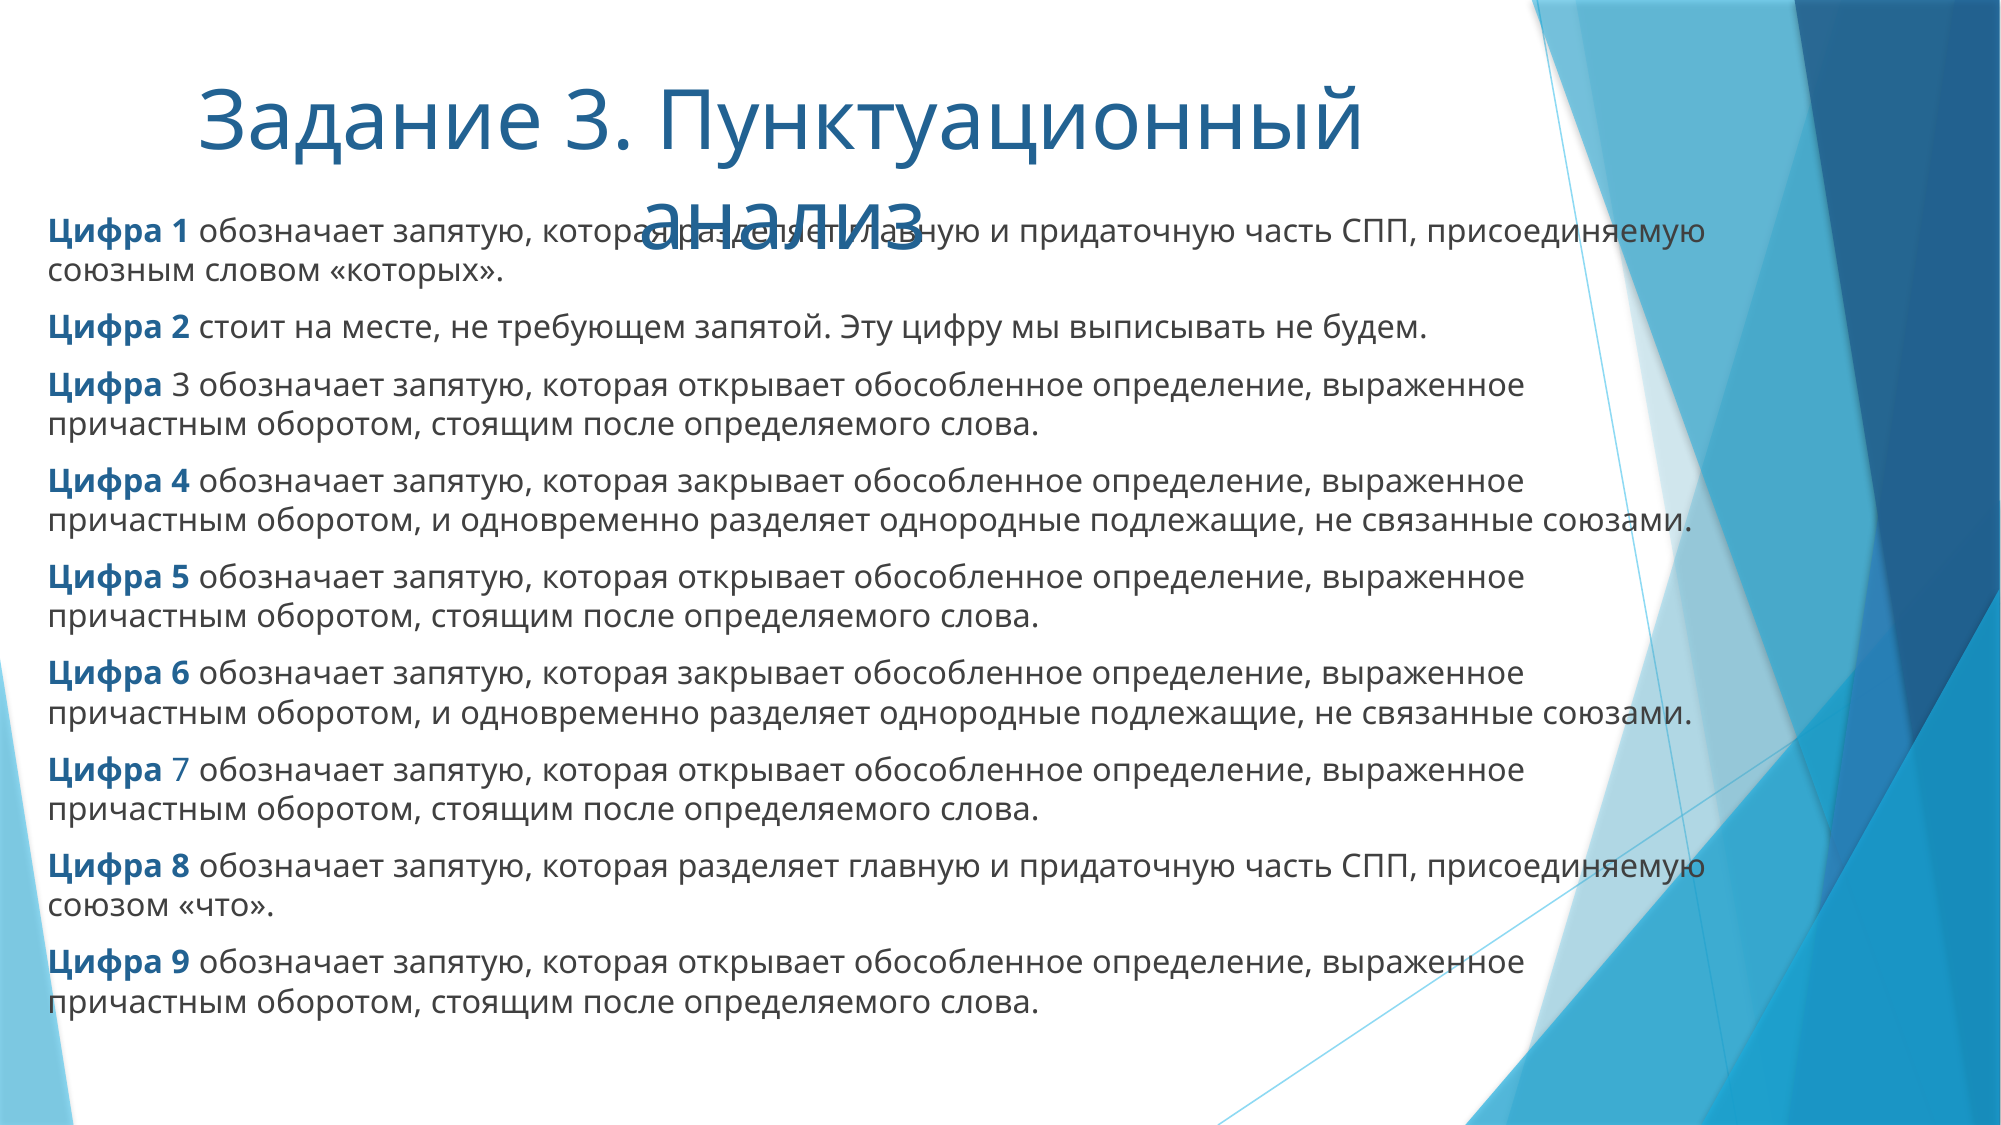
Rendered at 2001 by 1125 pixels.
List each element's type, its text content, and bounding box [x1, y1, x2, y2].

list Цифра 1 обозначает запятую, которая разделяет главную и придаточную часть СПП, присоединяемую союзным словом «которых». Цифра 2 стоит на месте, не требующем запятой. Эту цифру мы выписывать не будем. Цифра 3 обозначает запятую, которая открывает обособленное определение, выраженное причастным оборотом, стоящим после определяемого слова. Цифра 4 обозначает запятую, которая закрывает обособленное определение, выраженное причастным оборотом, и одновременно разделяет однородные подлежащие, не связанные союзами. Цифра 5 обозначает запятую, которая открывает обособленное определение, выраженное причастным оборотом, стоящим после определяемого слова. Цифра 6 обозначает запятую, которая закрывает обособленное определение, выраженное причастным оборотом, и одновременно разделяет однородные подлежащие, не связанные союзами. Цифра 7 обозначает запятую, которая открывает обособленное определение, выраженное причастным оборотом, стоящим после определяемого слова. Цифра 8 обозначает запятую, которая разделяет главную и придаточную часть СПП, присоединяемую союзом «что». Цифра 9 обозначает запятую, которая открывает обособленное определение, выраженное причастным оборотом, стоящим после определяемого слова. [32, 202, 1725, 1103]
title Задание 3. Пунктуационный анализ [32, 58, 1533, 228]
